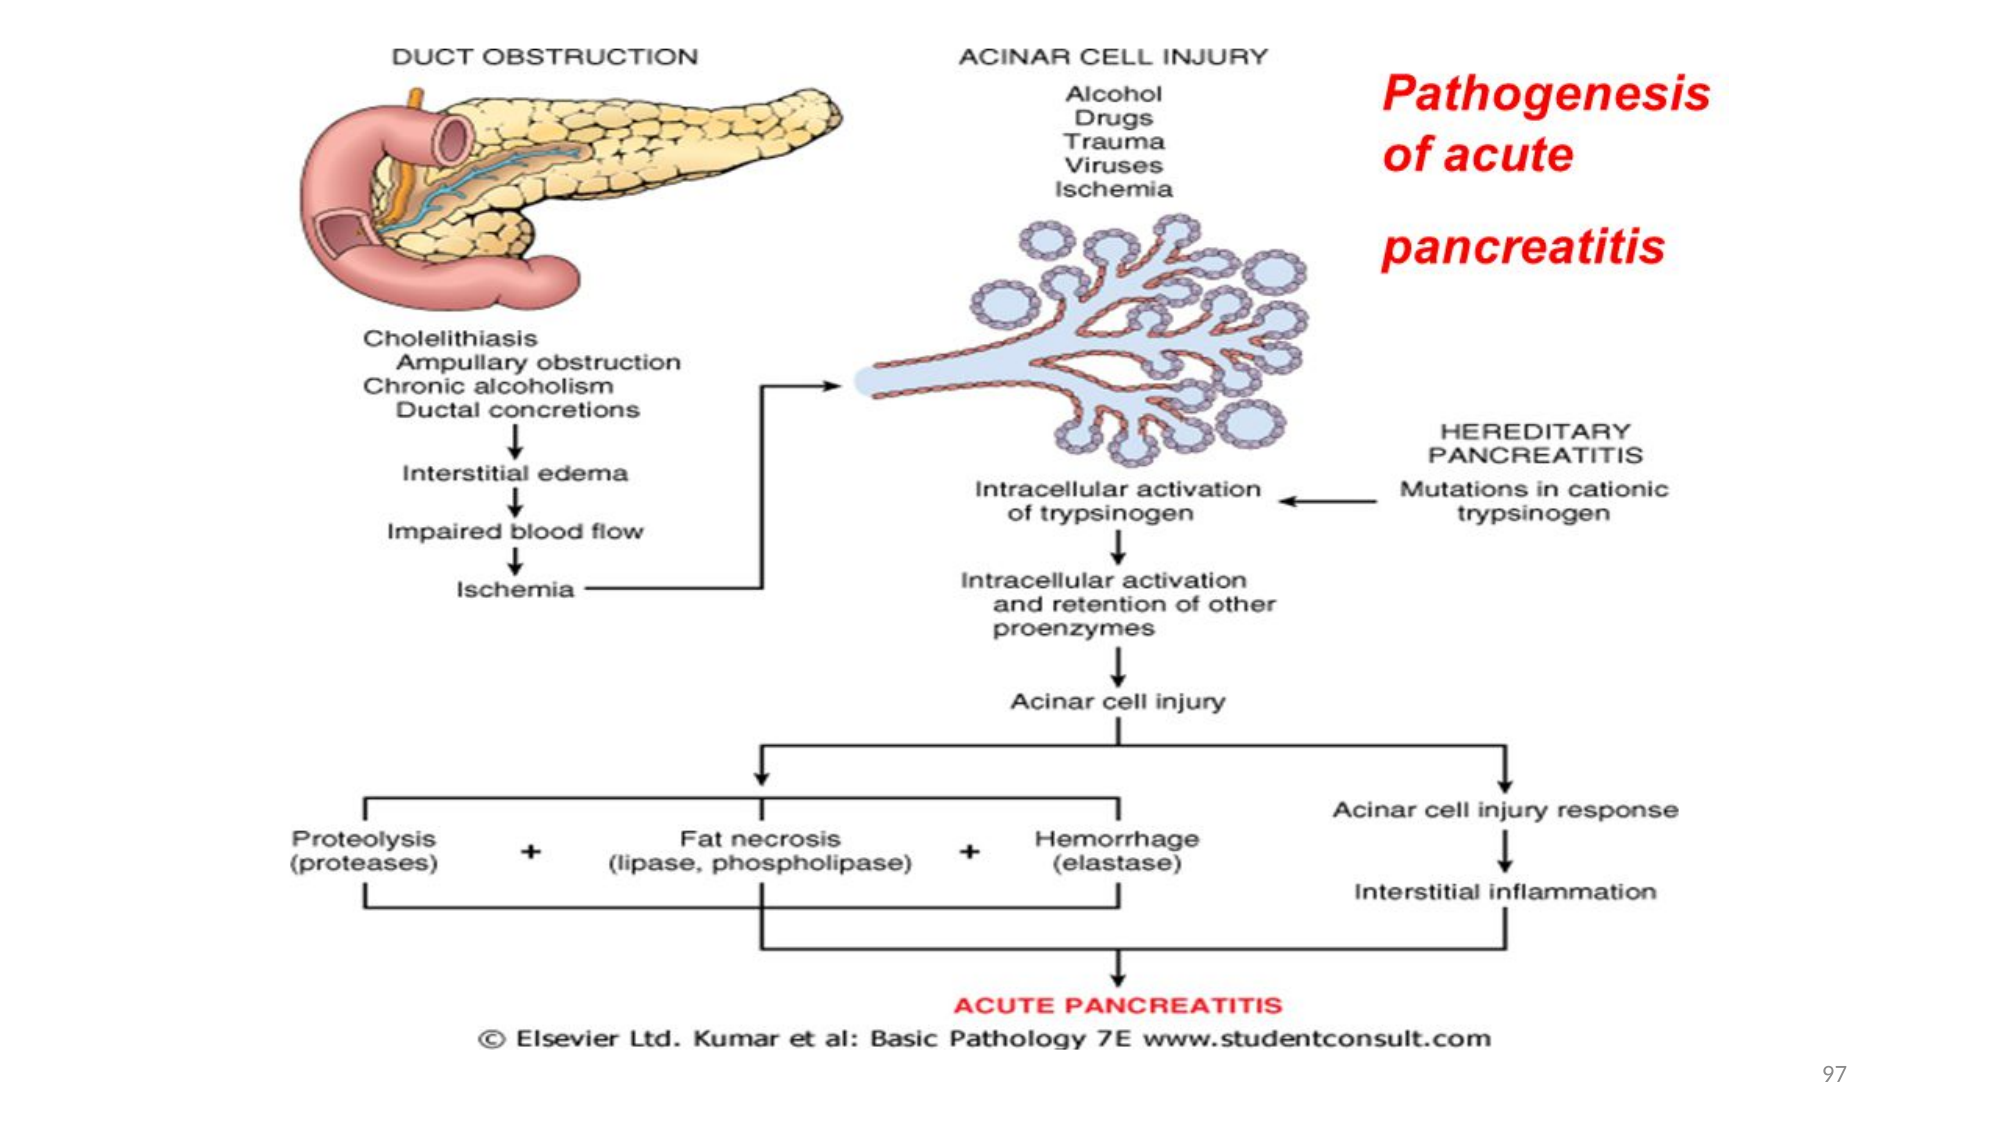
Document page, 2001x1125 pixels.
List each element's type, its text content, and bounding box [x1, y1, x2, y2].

picture [228, 0, 1729, 1125]
slide_number 97 [1729, 1042, 1863, 1103]
